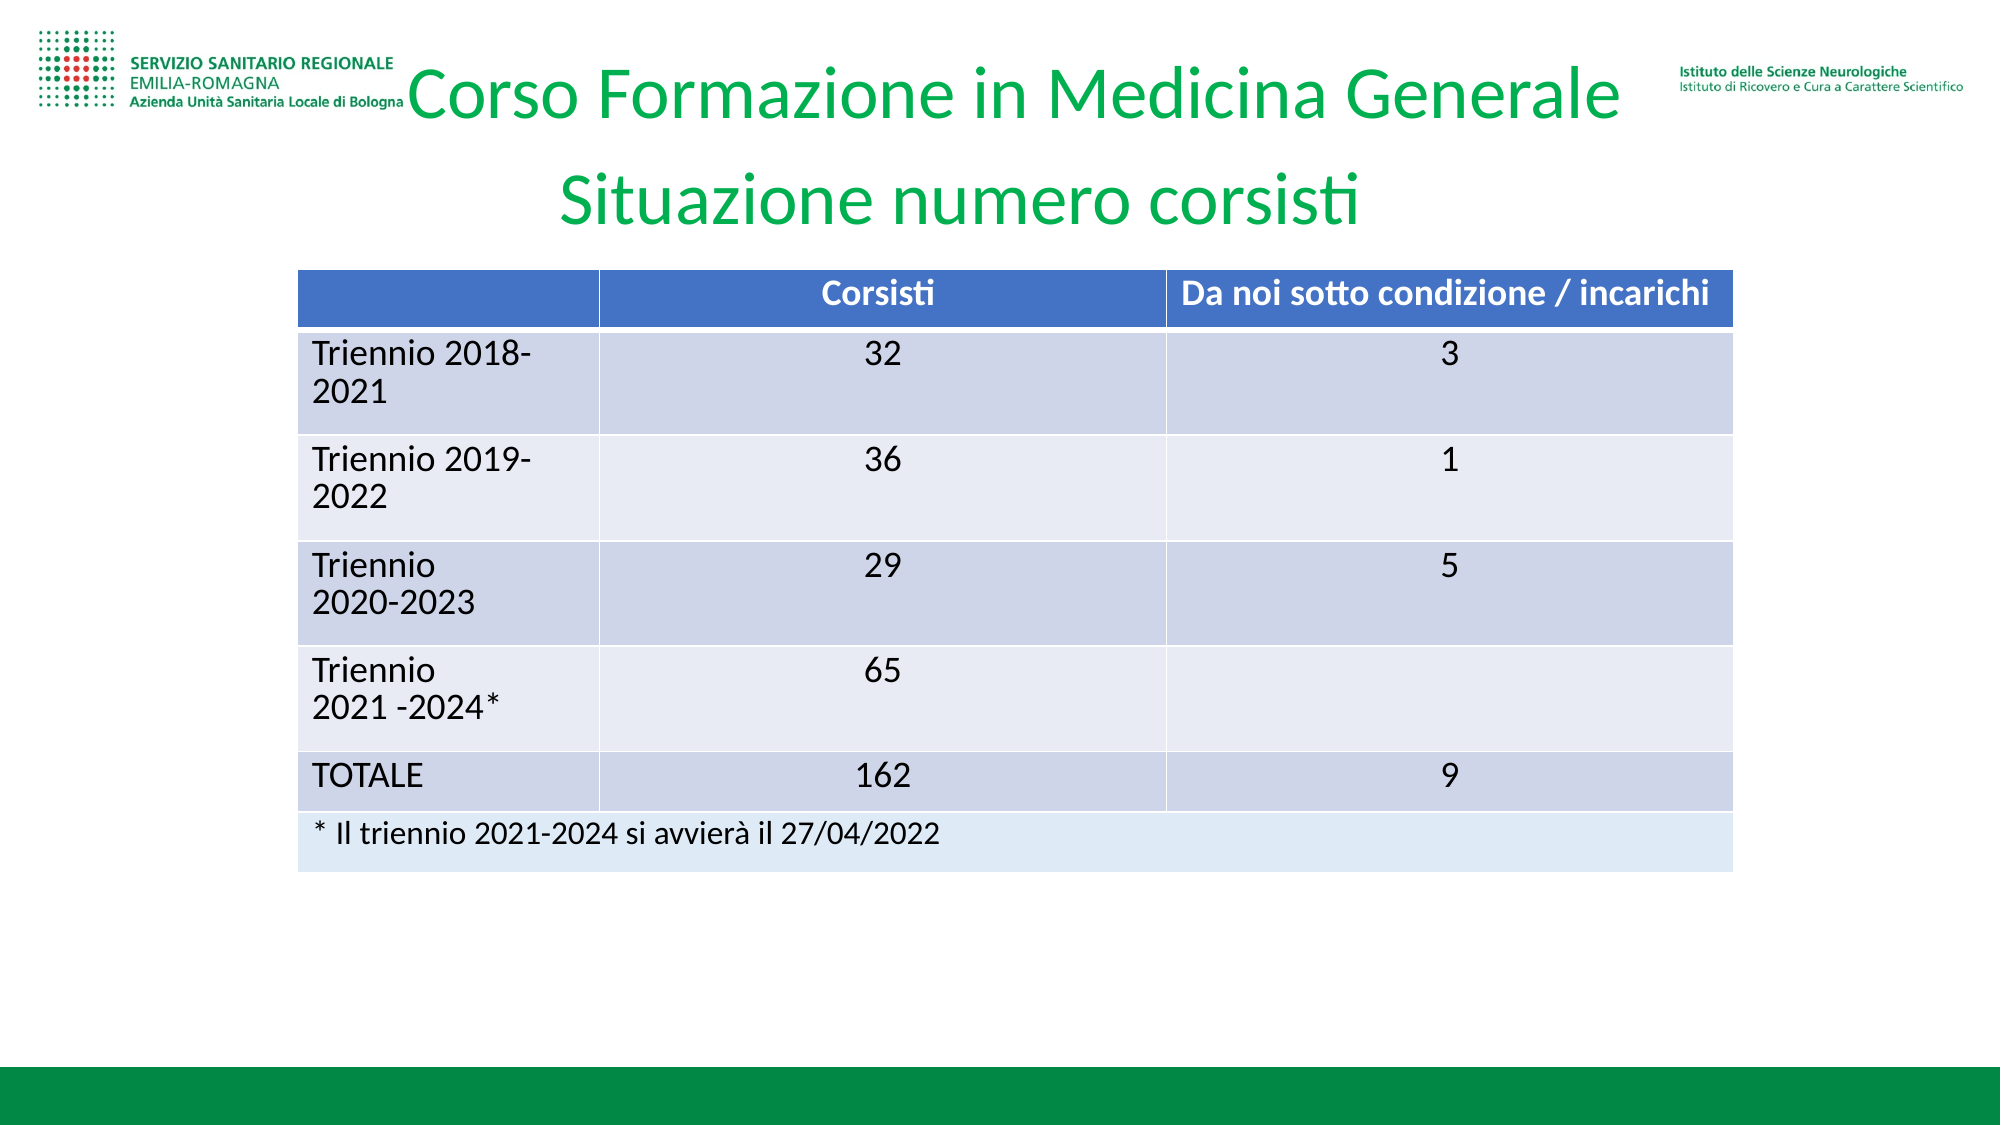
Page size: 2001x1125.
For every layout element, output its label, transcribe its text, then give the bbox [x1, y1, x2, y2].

table_cell Triennio 2021 -2024* [298, 647, 599, 751]
table_cell 1 [1167, 436, 1733, 540]
table_header Corsisti [600, 270, 1166, 327]
text_box [0, 1067, 2000, 1125]
table_cell [1167, 647, 1733, 751]
table_cell 32 [600, 333, 1166, 434]
picture [35, 30, 411, 110]
table_cell * Il triennio 2021-2024 si avvierà il 27/04/2022 [298, 813, 1733, 872]
table_header Da noi sotto condizione / incarichi [1167, 270, 1733, 327]
text_box Corso Formazione in Medicina Generale [173, 36, 1874, 142]
text_box [150, 248, 1276, 322]
table_cell 65 [600, 647, 1166, 751]
table_cell Triennio 2018-2021 [298, 333, 599, 434]
table_cell Triennio 2019-2022 [298, 436, 599, 540]
table_cell 5 [1167, 542, 1733, 645]
table_header [298, 270, 599, 327]
table_cell 3 [1167, 333, 1733, 434]
text_box Situazione numero corsisti [119, 142, 1819, 248]
table_cell Triennio 2020-2023 [298, 542, 599, 645]
table_cell 29 [600, 542, 1166, 645]
table_cell 9 [1167, 752, 1733, 811]
table_cell TOTALE [298, 752, 599, 811]
picture [1672, 14, 1966, 94]
table_cell 36 [600, 436, 1166, 540]
table_cell 162 [600, 752, 1166, 811]
